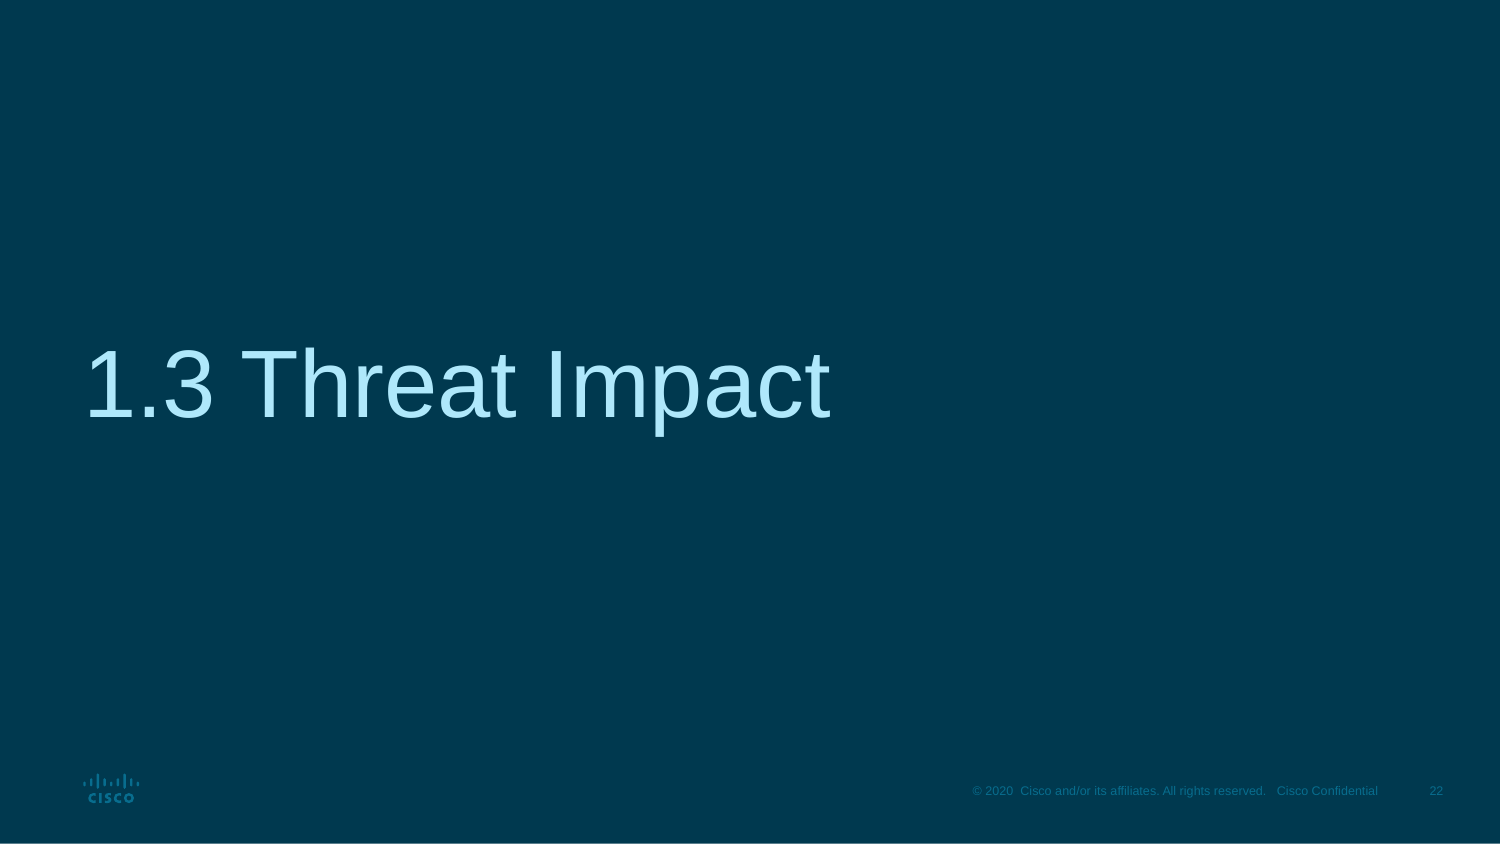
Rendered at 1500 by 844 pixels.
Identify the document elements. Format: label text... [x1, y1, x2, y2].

title 1.3 Threat Impact [68, 150, 1315, 446]
